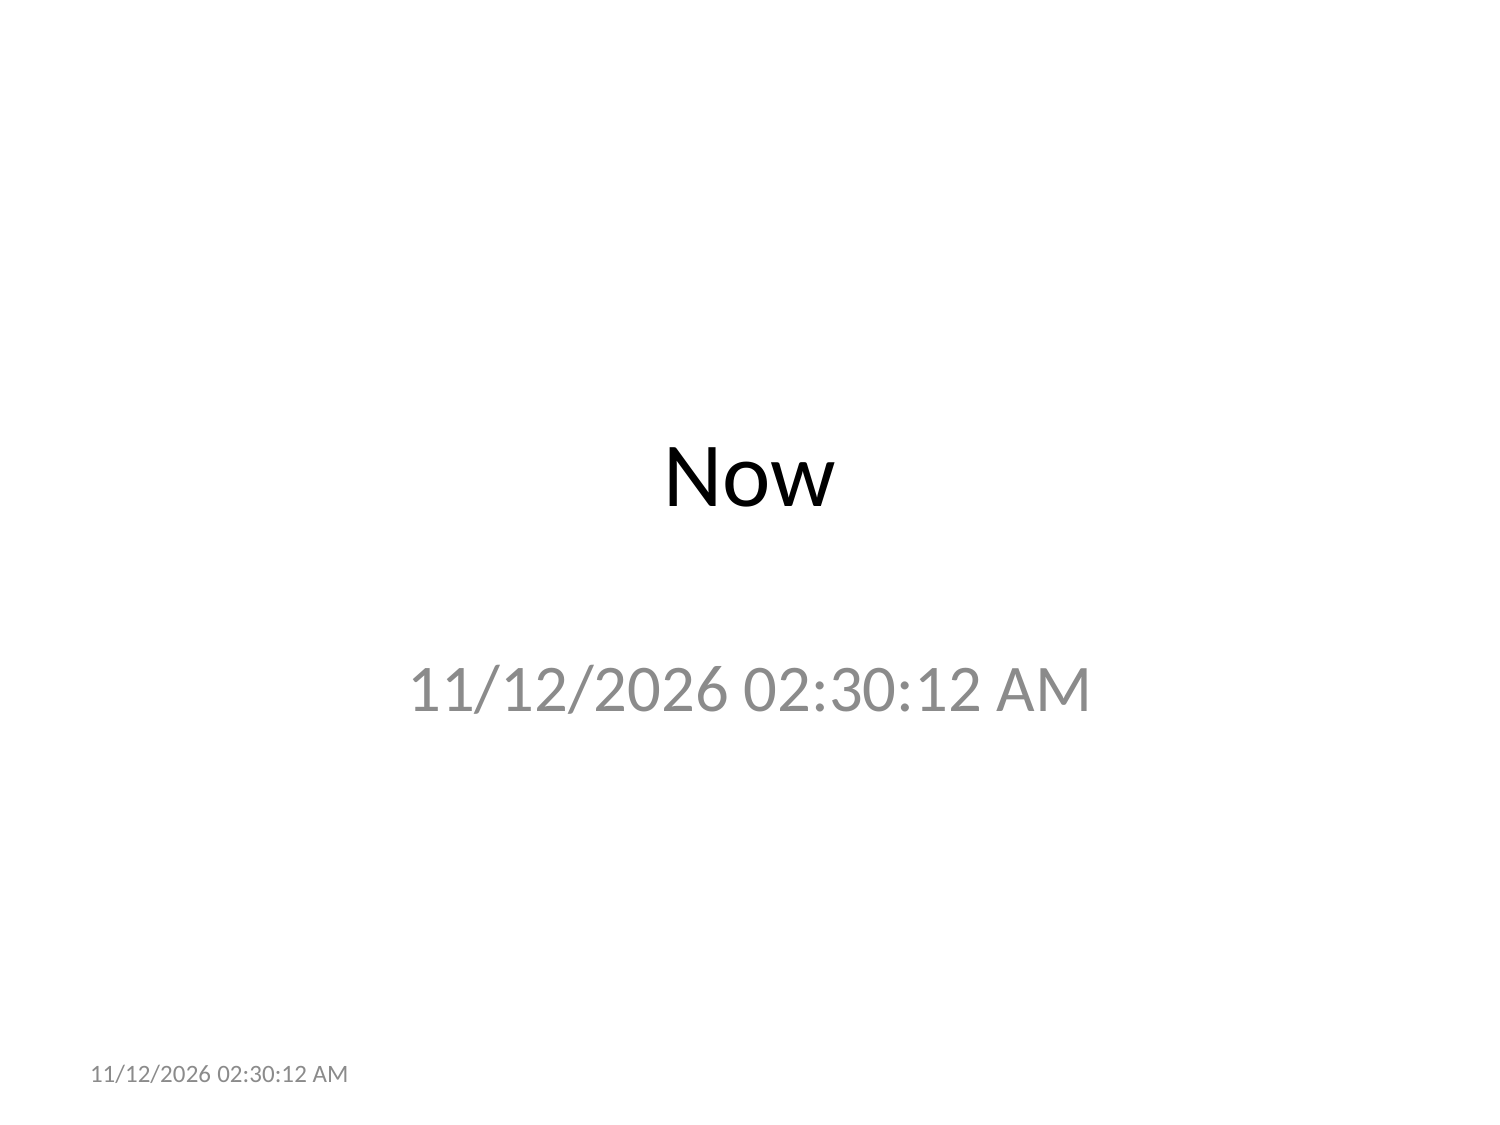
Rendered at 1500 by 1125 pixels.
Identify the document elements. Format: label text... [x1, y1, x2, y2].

subtitle 2011-12-19 10:20:04 AM [225, 637, 1275, 925]
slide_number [75, 1042, 425, 1103]
title Now [112, 349, 1388, 591]
